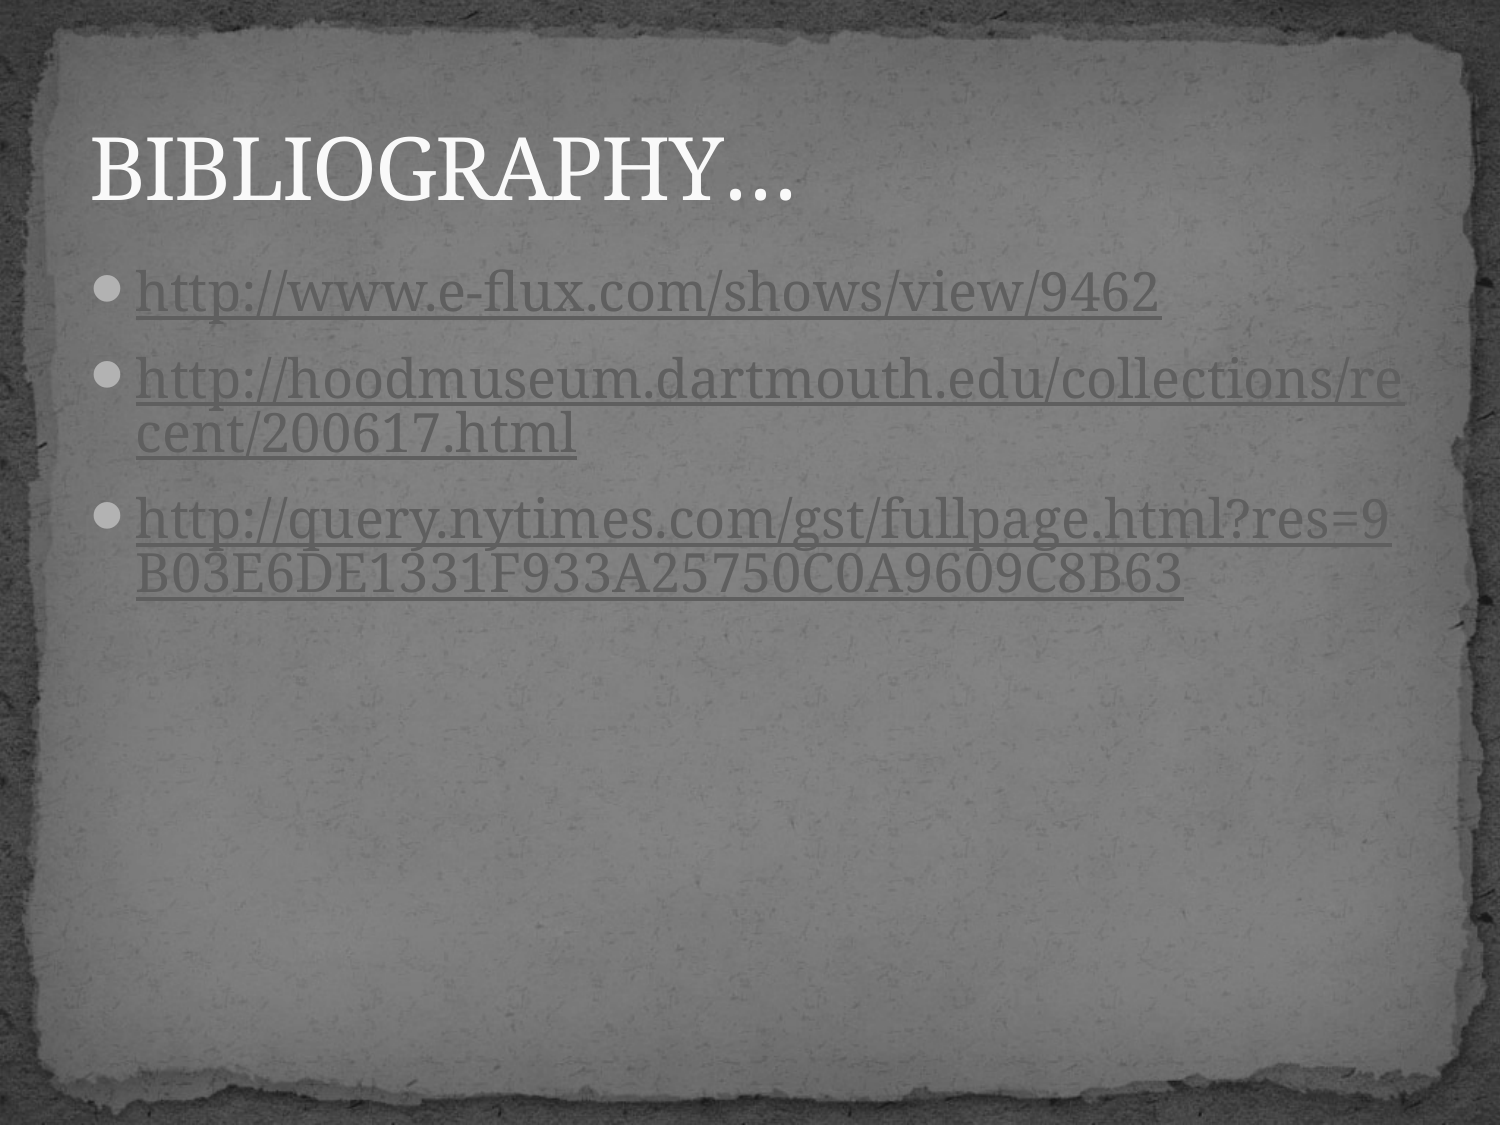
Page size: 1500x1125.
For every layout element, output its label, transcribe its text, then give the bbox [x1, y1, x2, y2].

list http://www.e-flux.com/shows/view/9462 http://hoodmuseum.dartmouth.edu/collections/recent/200617.html http://query.nytimes.com/gst/fullpage.html?res=9B03E6DE1331F933A25750C0A9609C8B63 [75, 249, 1425, 1000]
title BIBLIOGRAPHY… [74, 24, 1425, 225]
